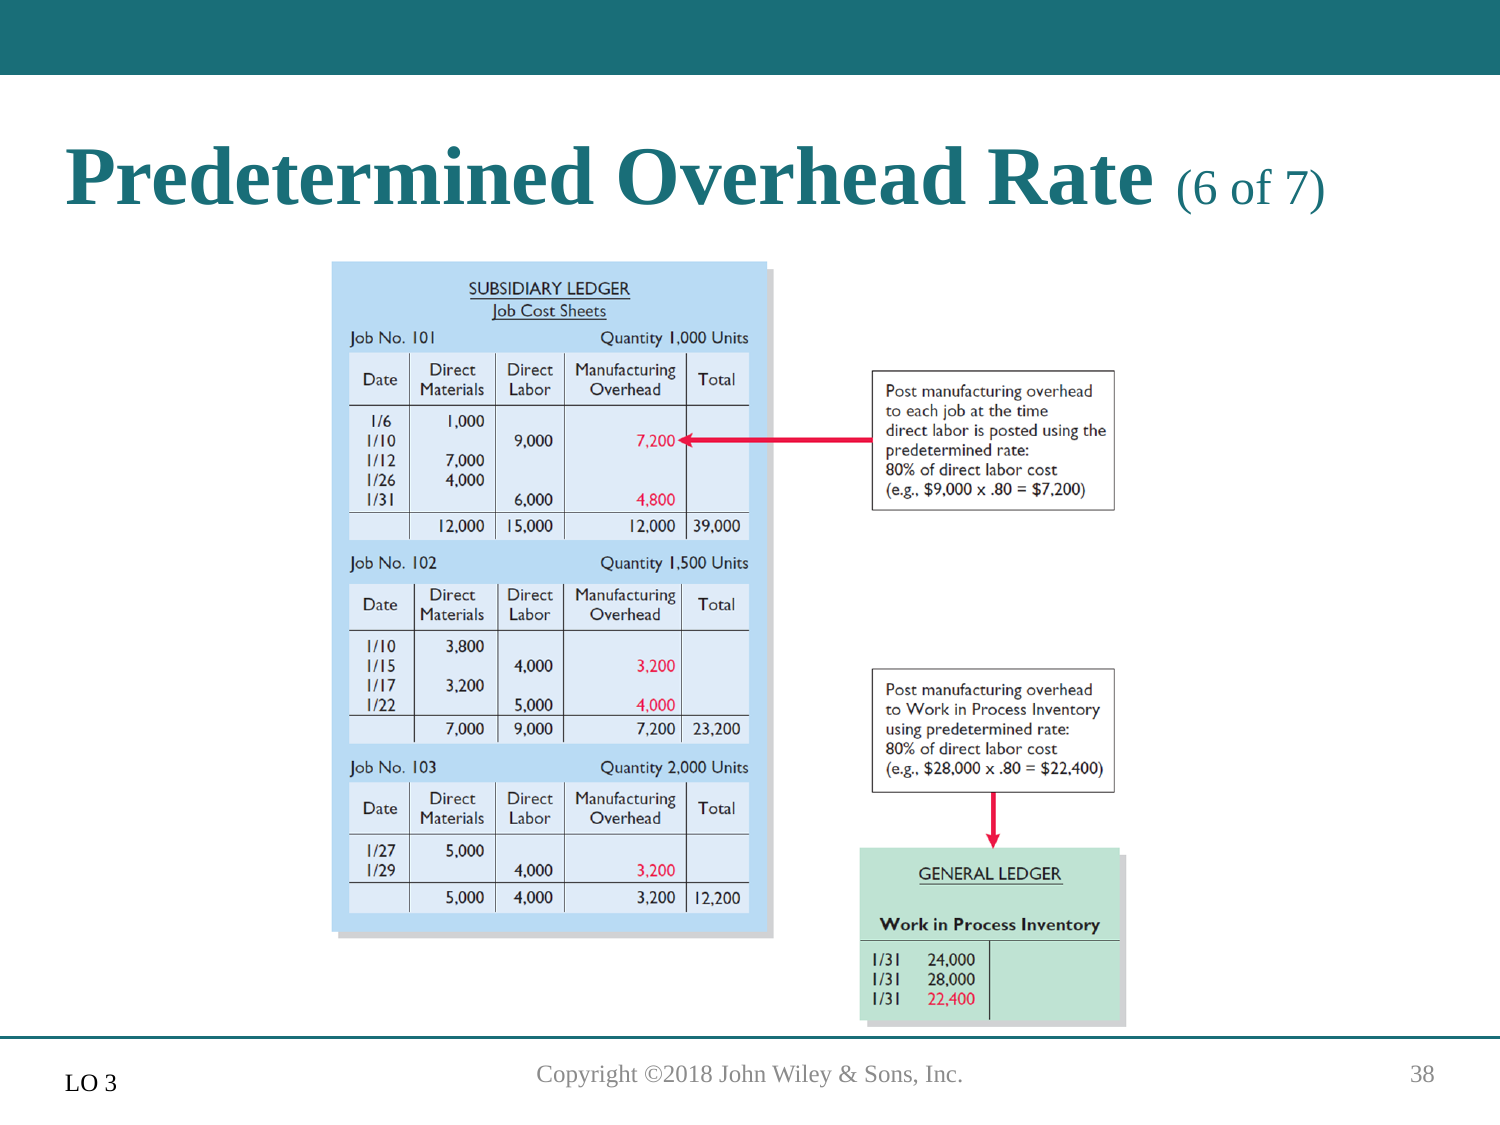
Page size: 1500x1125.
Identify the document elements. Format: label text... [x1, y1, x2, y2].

footer Copyright ©2018 John Wiley & Sons, Inc. [496, 1042, 1004, 1103]
list L O 3 [50, 1062, 150, 1113]
title Predetermined Overhead Rate (6 of 7) [50, 125, 1450, 250]
slide_number 38 [1059, 1042, 1450, 1103]
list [329, 258, 1129, 1029]
